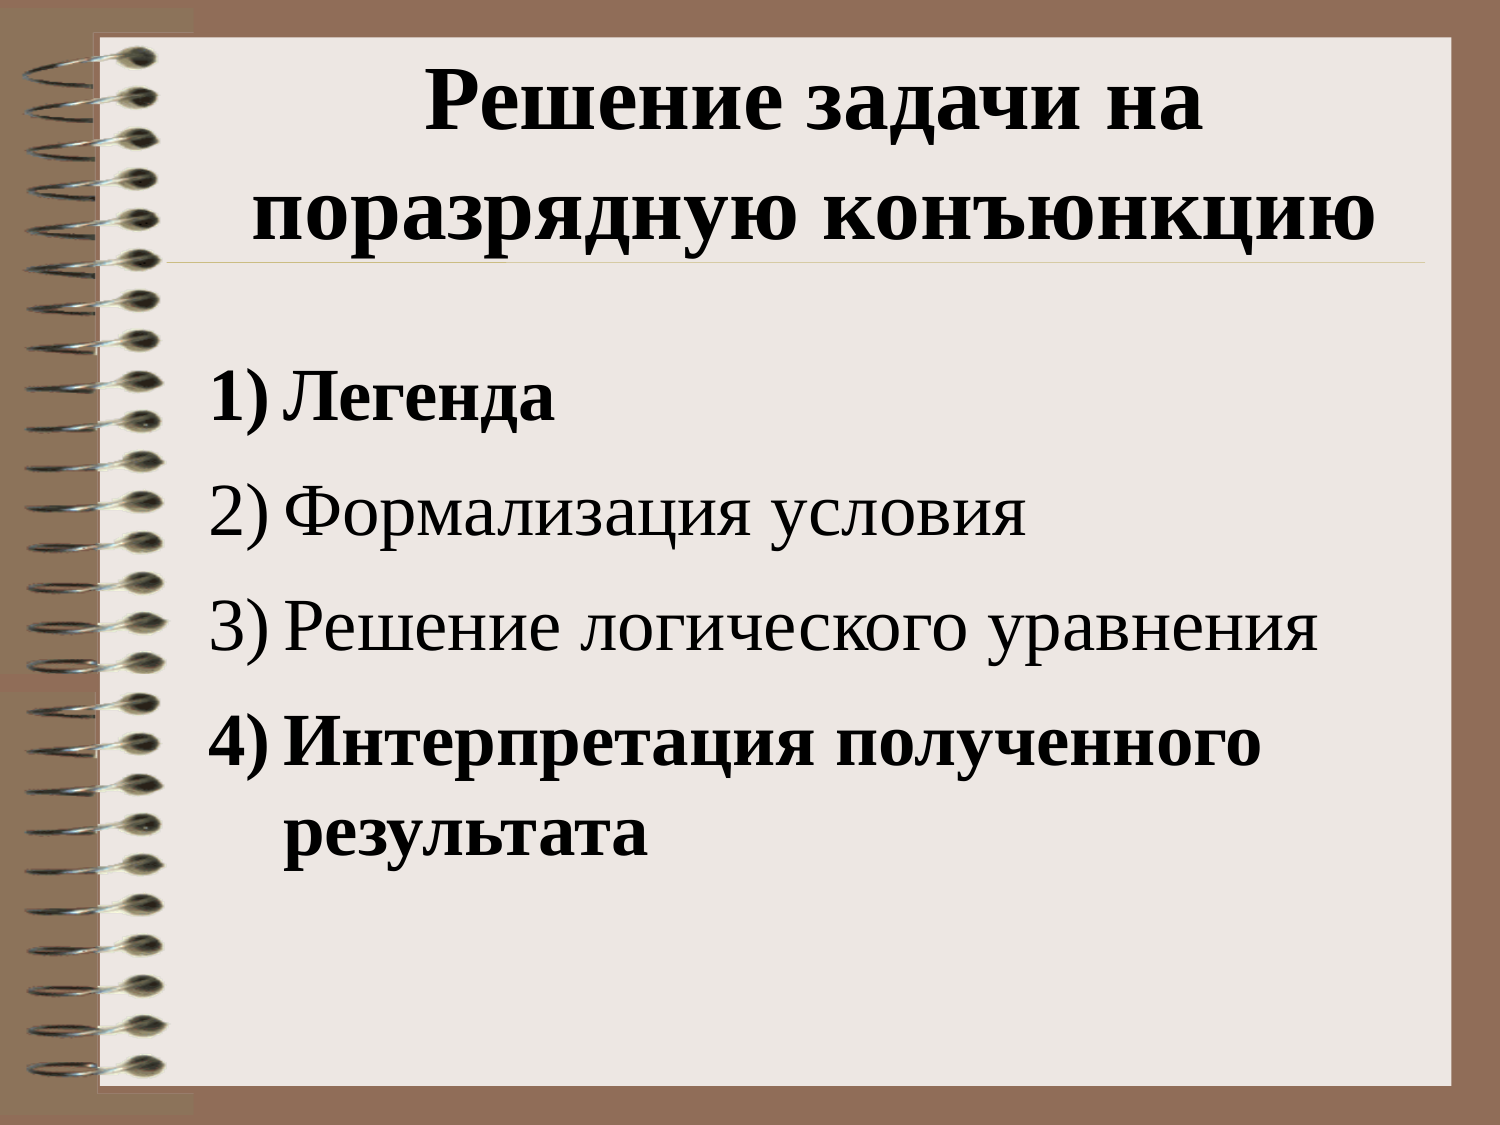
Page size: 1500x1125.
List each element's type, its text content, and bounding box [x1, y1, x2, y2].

picture [0, 8, 194, 674]
text_box Легенда Формализация условия Решение логического уравнения Интерпретация полученного результата [193, 338, 1411, 878]
text_box Решение задачи на поразрядную конъюнкцию [171, 30, 1459, 266]
picture [0, 692, 194, 1115]
